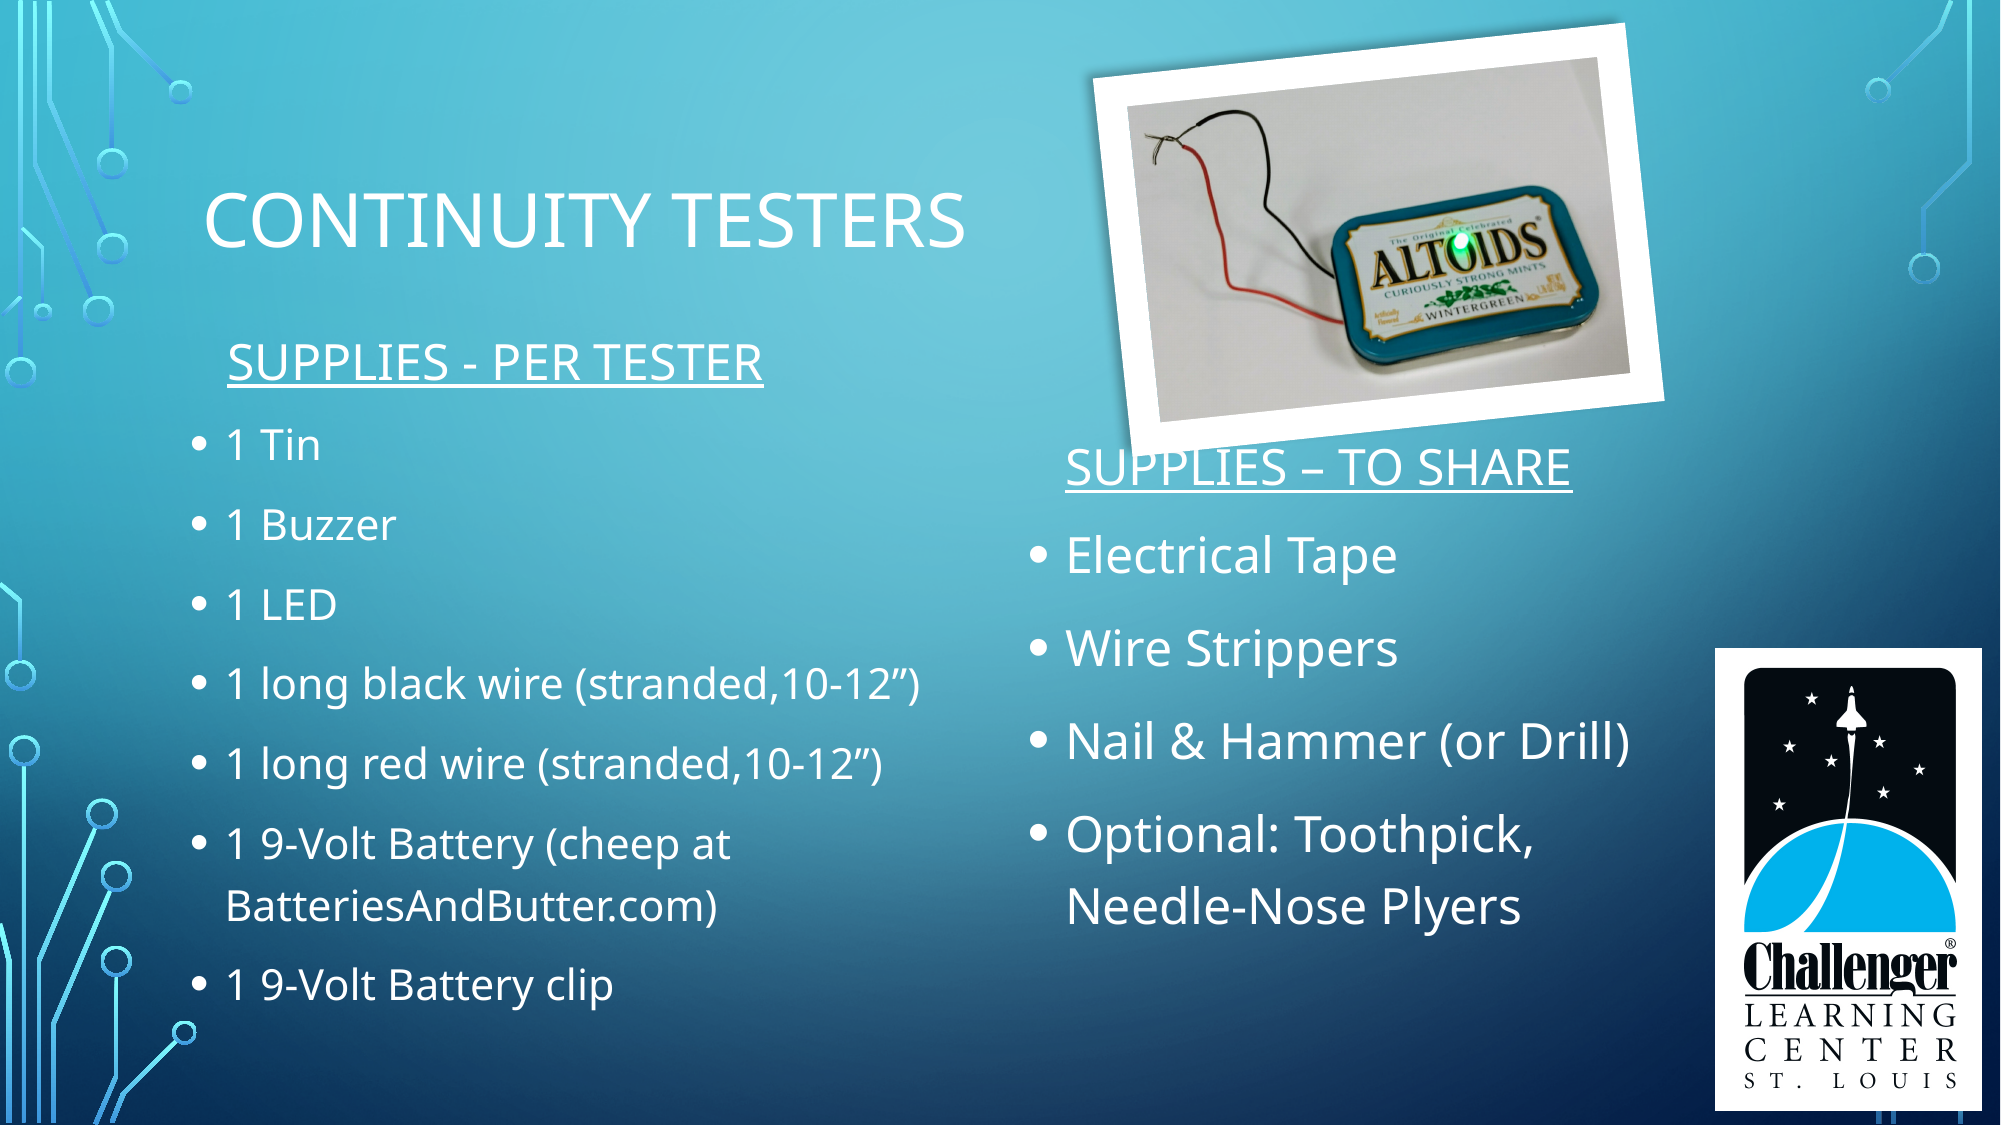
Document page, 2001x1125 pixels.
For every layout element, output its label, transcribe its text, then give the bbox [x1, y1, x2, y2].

list Supplies – To Share [1050, 369, 1813, 505]
title Continuity Testers [1634, 101, 1813, 344]
title Continuity Testers [187, 101, 1108, 344]
list 1 Tin 1 Buzzer 1 LED 1 long black wire (stranded,10-12”) 1 long red wire (stranded,10-12”) 1 9-Volt Battery (cheep at BatteriesAndButter.com) 1 9-Volt Battery clip [174, 399, 975, 1026]
list Supplies - Per Tester [212, 264, 975, 399]
picture [1128, 58, 1630, 422]
list Electrical Tape Wire Strippers Nail & Hammer (or Drill) Optional: Toothpick, Needle-Nose Plyers [1012, 504, 1697, 950]
picture [1714, 648, 1982, 1112]
